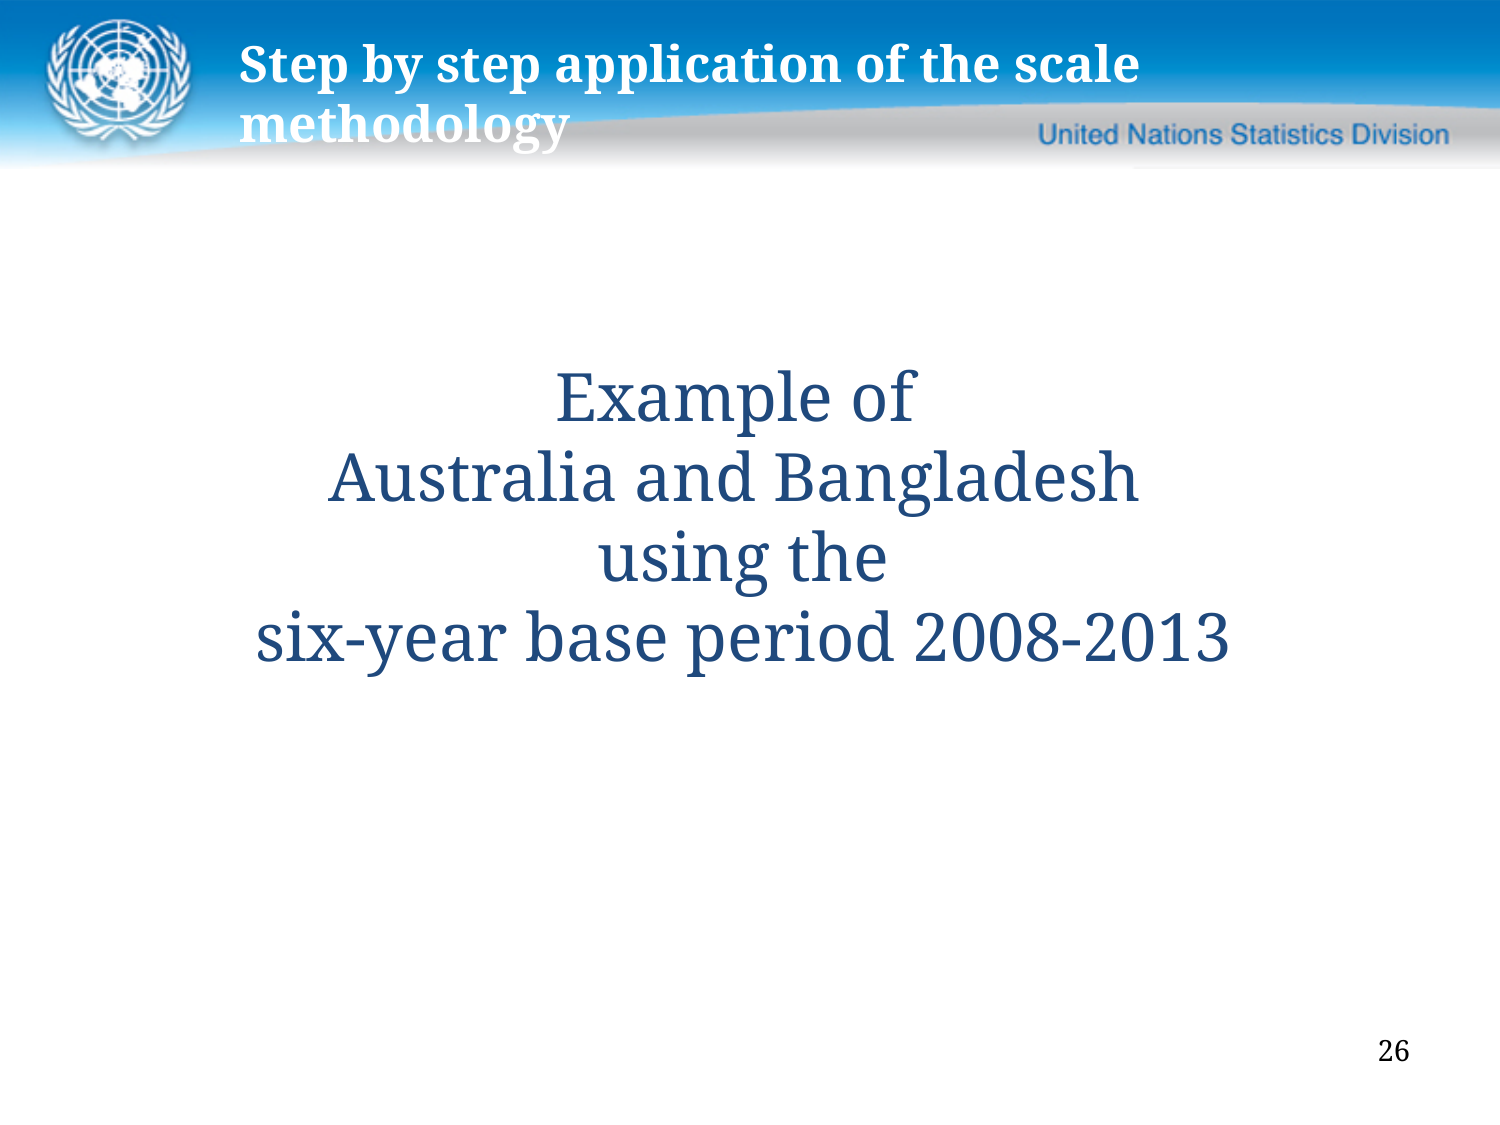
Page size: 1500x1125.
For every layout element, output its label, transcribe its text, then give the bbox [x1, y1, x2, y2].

text_box Step by step application of the scale methodology [224, 24, 1425, 160]
text_box Example of Australia and Bangladesh using the six-year base period 2008-2013 [125, 237, 1363, 682]
picture [0, 0, 1500, 169]
slide_number 26 [1074, 1024, 1425, 1103]
